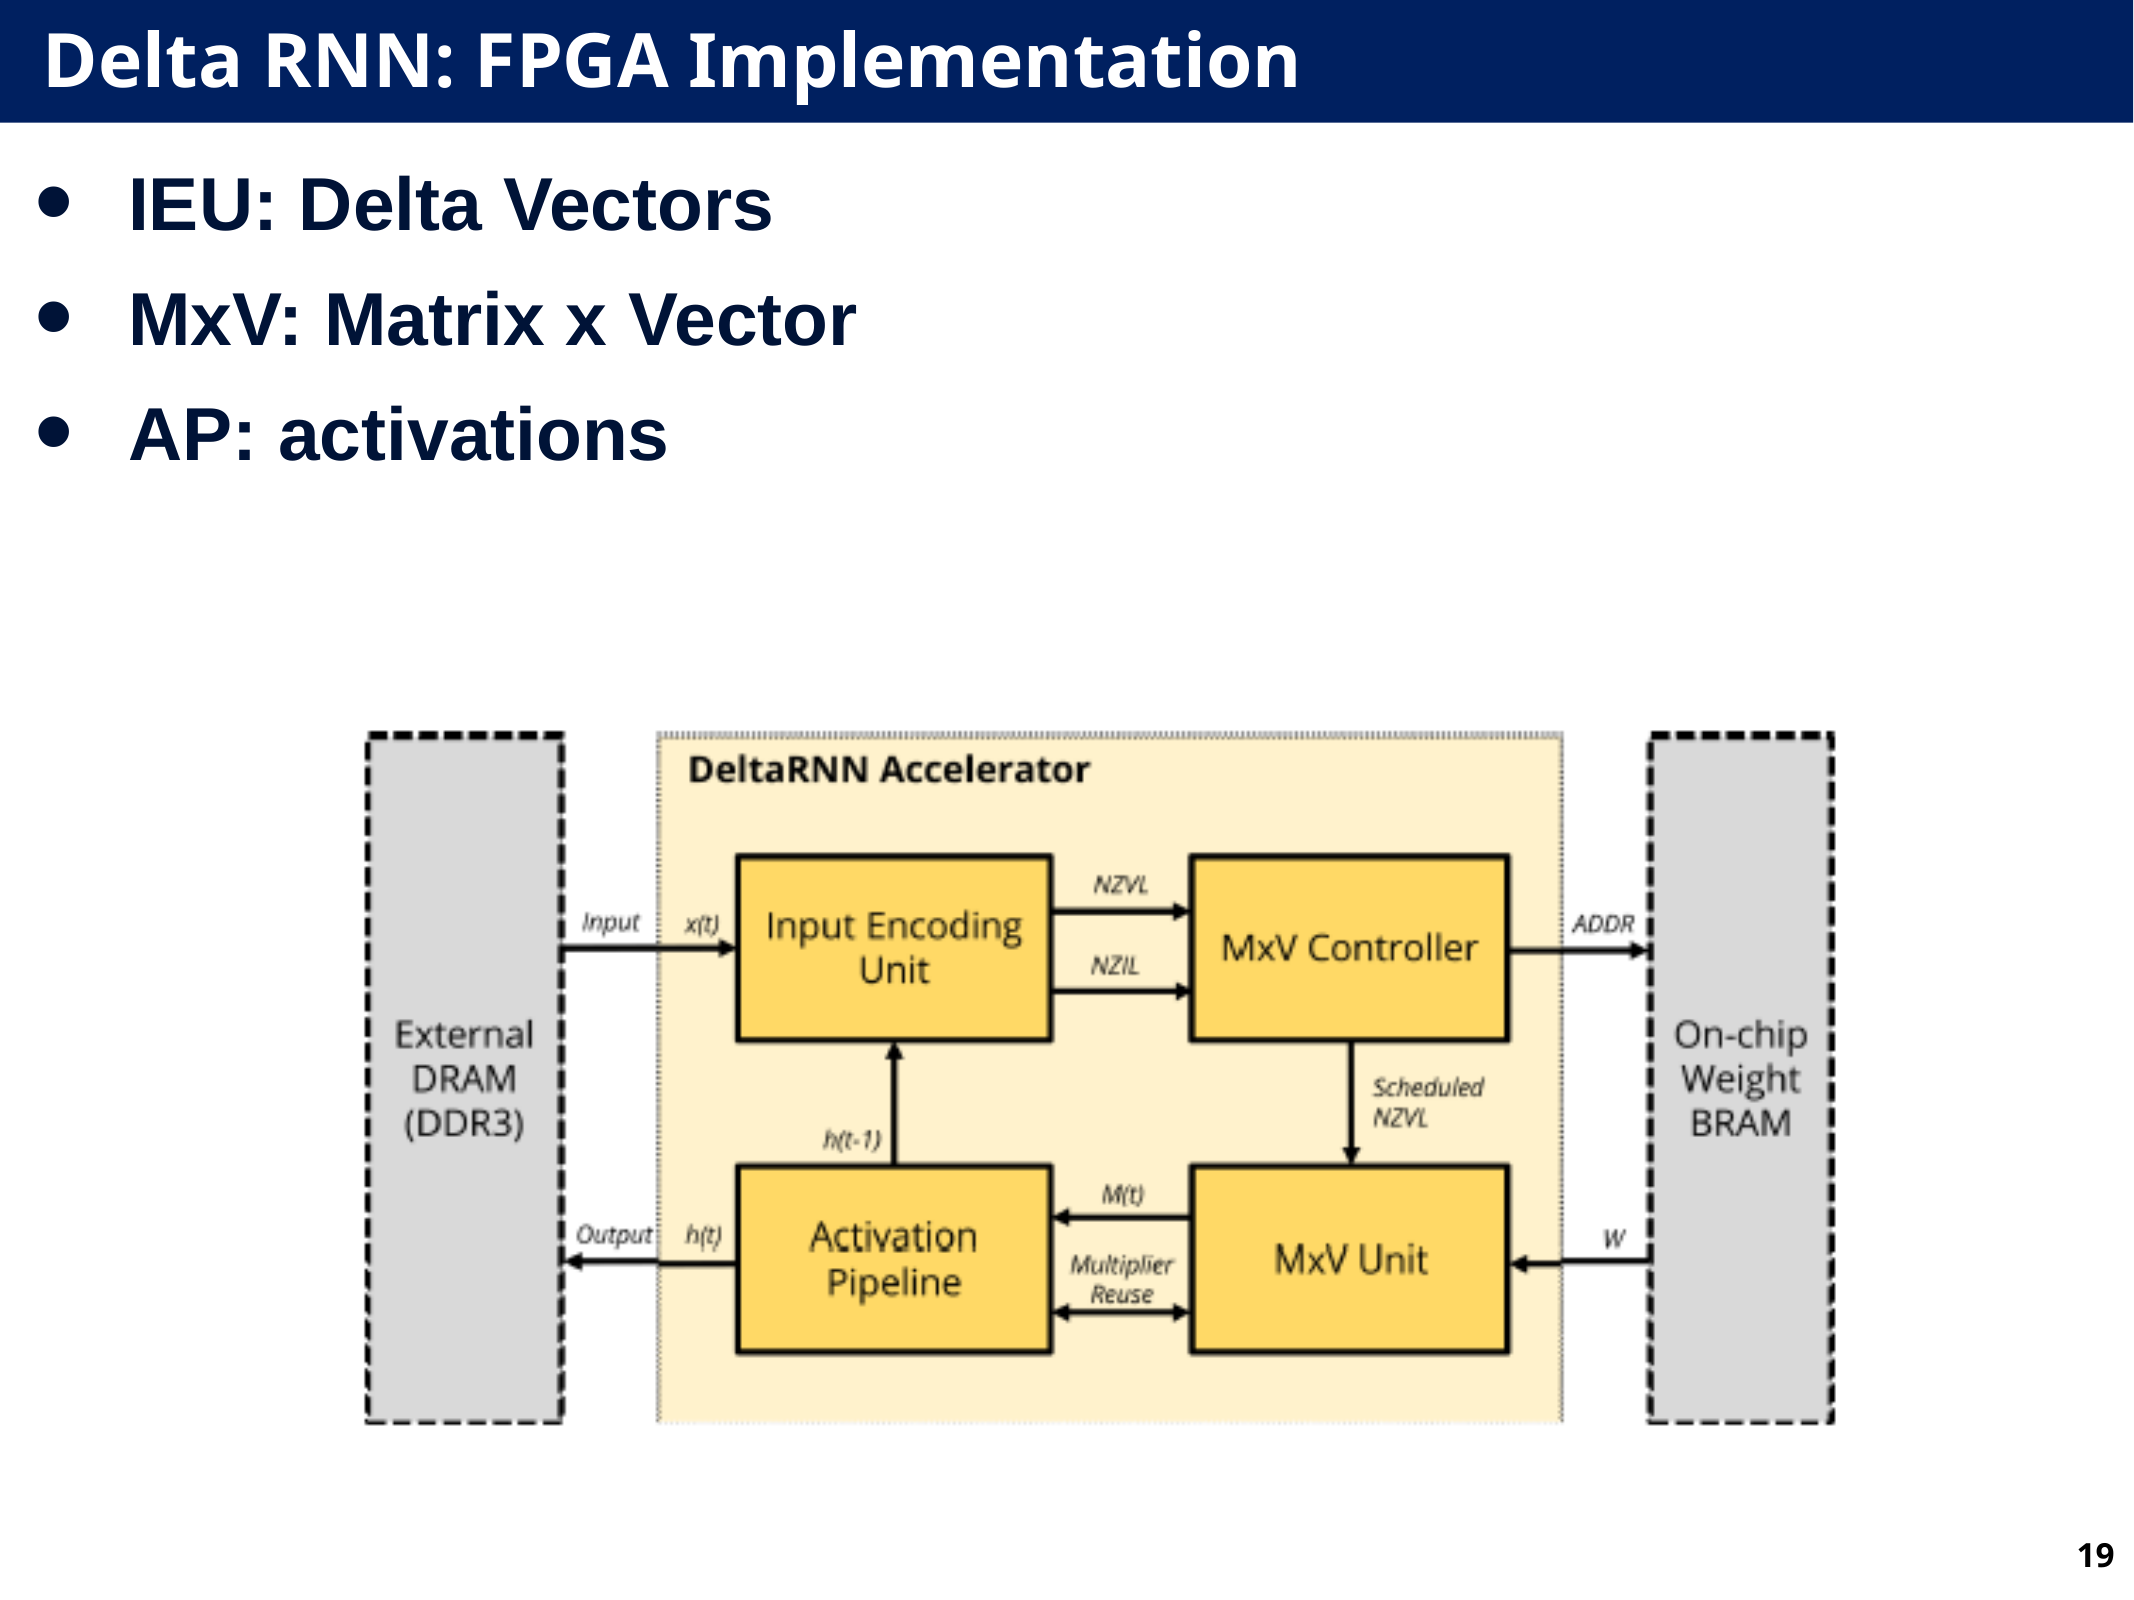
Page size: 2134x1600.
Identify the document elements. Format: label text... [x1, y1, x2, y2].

slide_number 19 [1632, 1514, 2130, 1600]
picture [312, 681, 1881, 1468]
title Delta RNN: FPGA Implementation [0, 0, 2134, 123]
list IEU: Delta Vectors MxV: Matrix x Vector AP: activations [34, 155, 2112, 1401]
